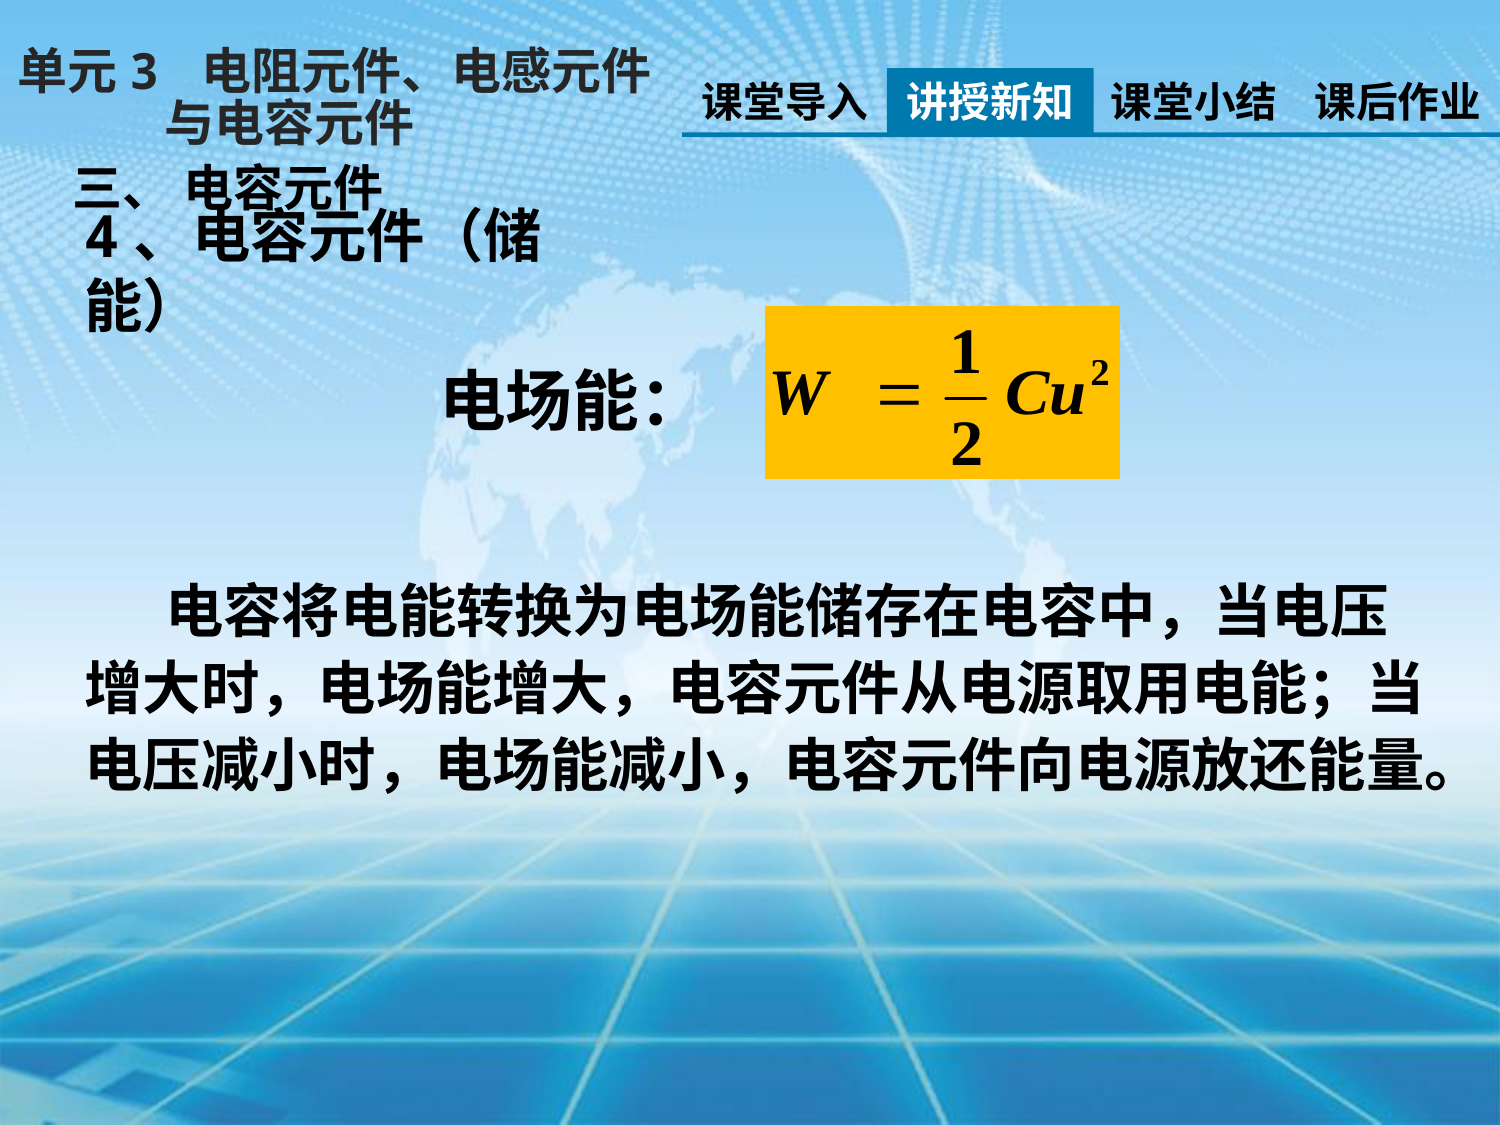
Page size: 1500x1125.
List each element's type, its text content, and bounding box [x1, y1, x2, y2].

text_box 电场能： [424, 351, 722, 446]
text_box 三、 电容元件 [31, 160, 425, 239]
text_box 电容将电能转换为电场能储存在电容中，当电压增大时，电场能增大，电容元件从电源取用电能；当电压减小时，电场能减小，电容元件向电源放还能量。 [69, 514, 1441, 852]
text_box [765, 306, 1120, 480]
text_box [2, 39, 1500, 160]
text_box 4、电容元件（储能） [69, 231, 658, 307]
picture [0, 0, 1500, 1125]
